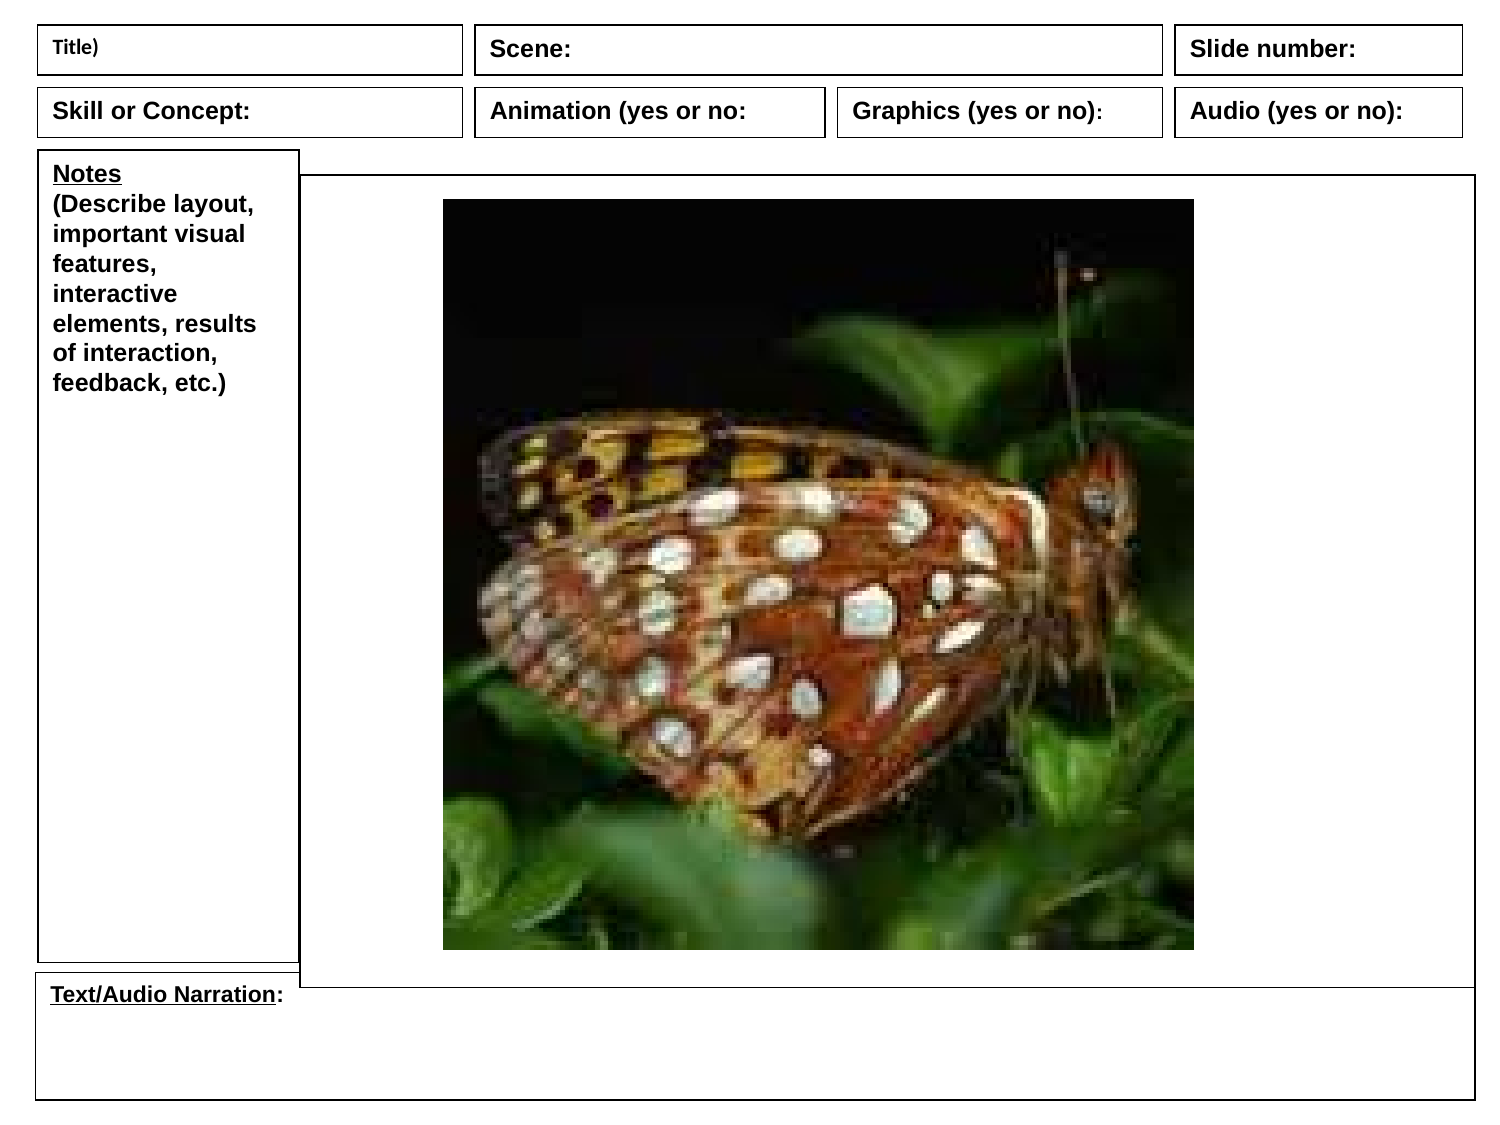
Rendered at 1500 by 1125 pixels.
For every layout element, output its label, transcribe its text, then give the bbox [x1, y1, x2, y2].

text_box Graphics (yes or no): [837, 87, 1163, 138]
text_box Animation (yes or no: [474, 87, 825, 138]
text_box Scene: [474, 24, 1163, 75]
picture [443, 199, 1194, 951]
text_box Audio (yes or no): [1175, 87, 1463, 138]
text_box Title) [37, 24, 463, 75]
text_box Text/Audio Narration: [35, 972, 1475, 1100]
text_box [300, 174, 1475, 988]
text_box Slide number: [1174, 24, 1463, 75]
text_box Skill or Concept: [37, 87, 463, 138]
text_box Notes (Describe layout, important visual features, interactive elements, results of interaction, feedback, etc.) [37, 149, 300, 963]
